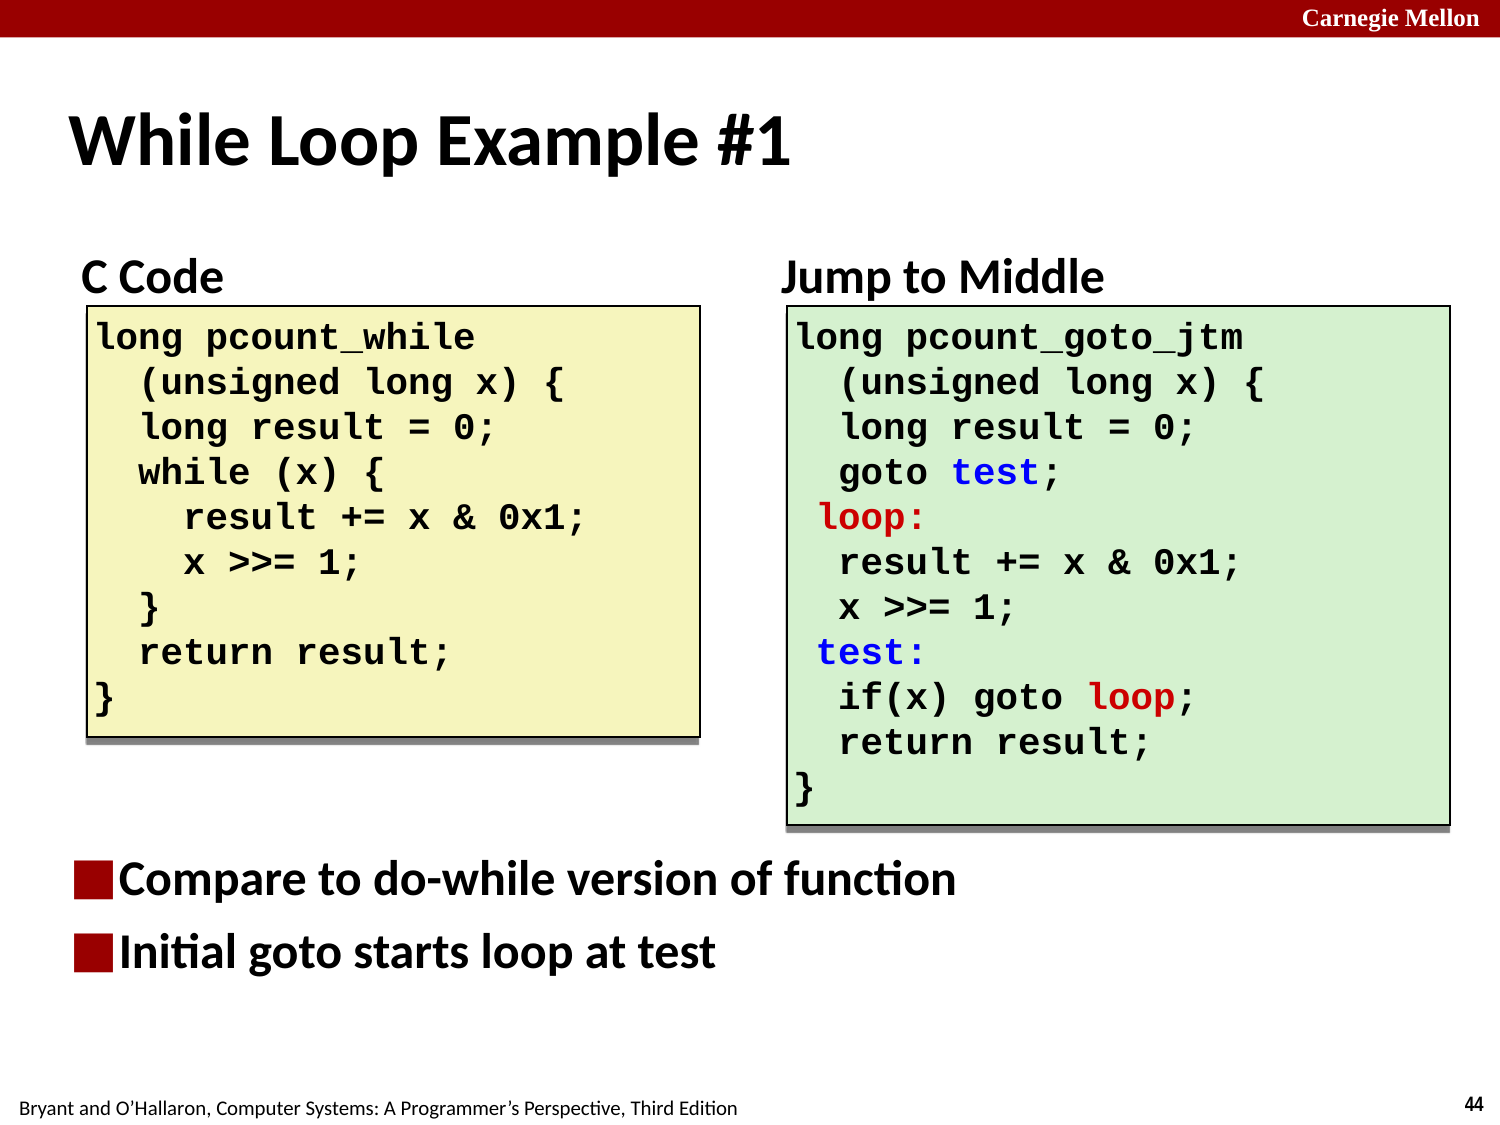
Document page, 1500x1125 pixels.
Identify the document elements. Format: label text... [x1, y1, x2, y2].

list Compare to do-while version of function Initial goto starts loop at test [62, 839, 1438, 1050]
text_box Jump to Middle Version [774, 237, 1155, 311]
text_box long pcount_while (unsigned long x) { long result = 0; while (x) { result += x & 0x1; x >>= 1; } return result; } [86, 305, 700, 738]
text_box C Code [75, 237, 505, 311]
text_box long pcount_goto_jtm (unsigned long x) { long result = 0; goto test; loop: result += x & 0x1; x >>= 1; test: if(x) goto loop; return result; } [786, 305, 1450, 825]
title While Loop Example #1 [62, 41, 1438, 230]
